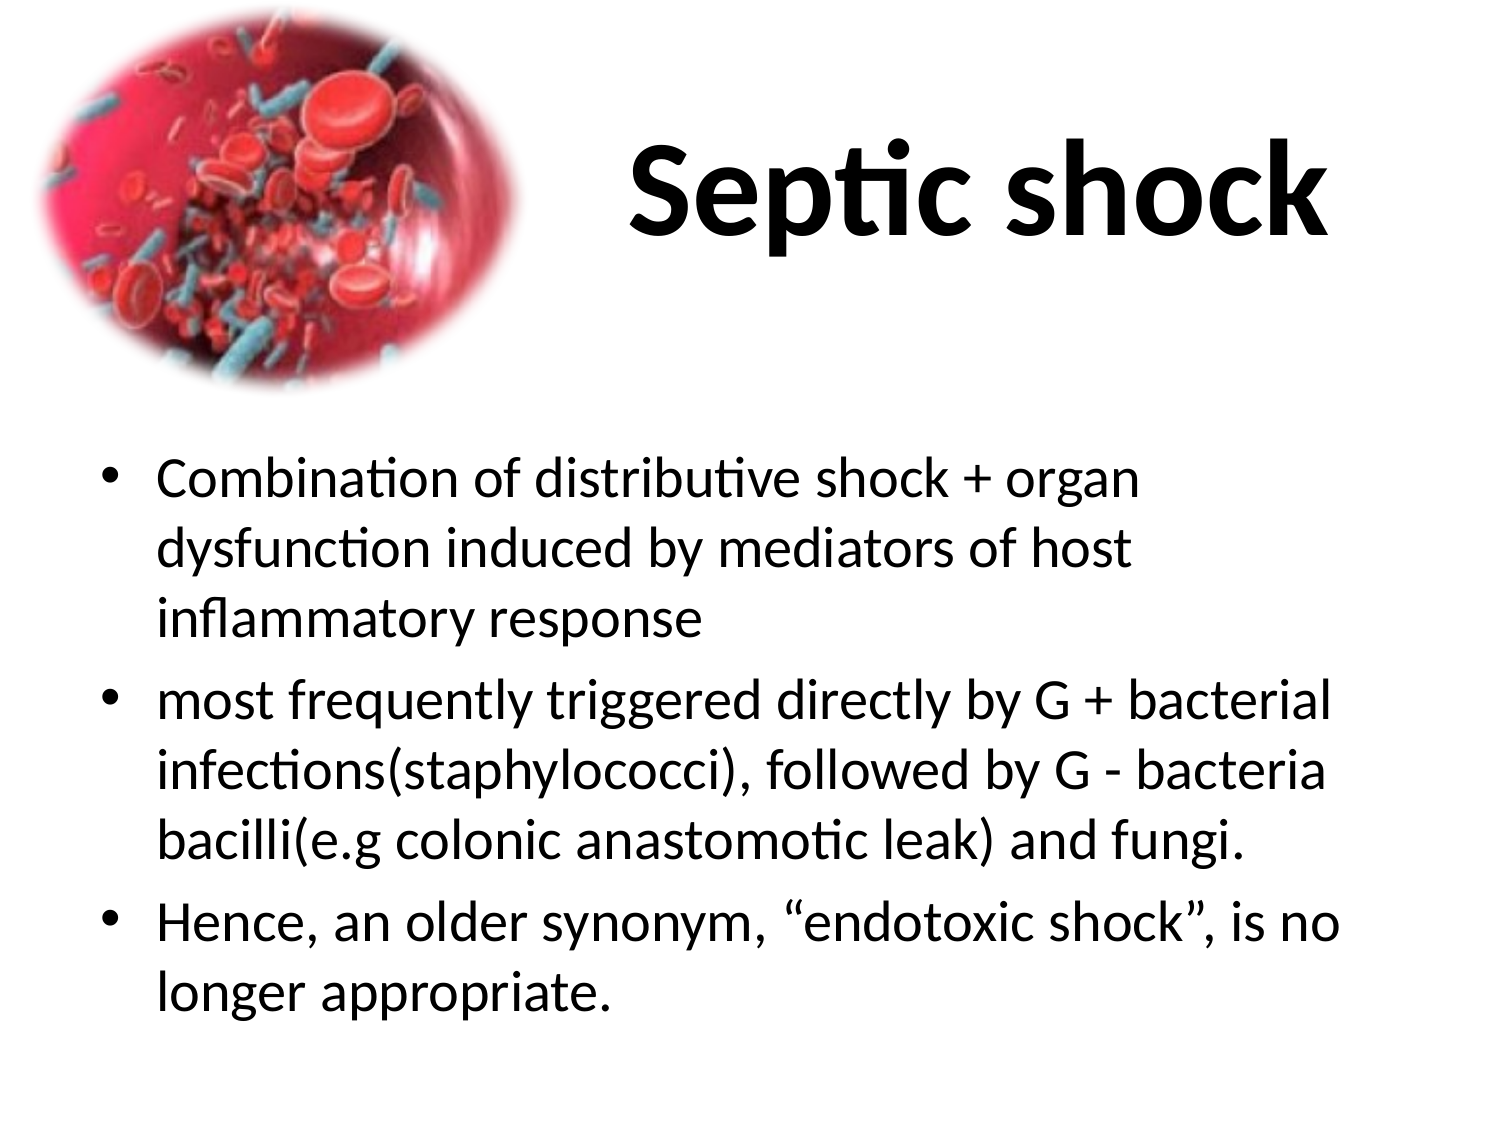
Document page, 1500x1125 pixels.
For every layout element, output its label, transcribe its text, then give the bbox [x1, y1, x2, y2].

list Combination of distributive shock + organ dysfunction induced by mediators of host inflammatory response most frequently triggered directly by G + bacterial infections(staphylococci), followed by G - bacteria bacilli(e.g colonic anastomotic leak) and fungi. Hence, an older synonym, “endotoxic shock”, is no longer appropriate. [85, 431, 1421, 1069]
title Septic shock [560, 72, 1398, 290]
picture [26, 0, 531, 400]
